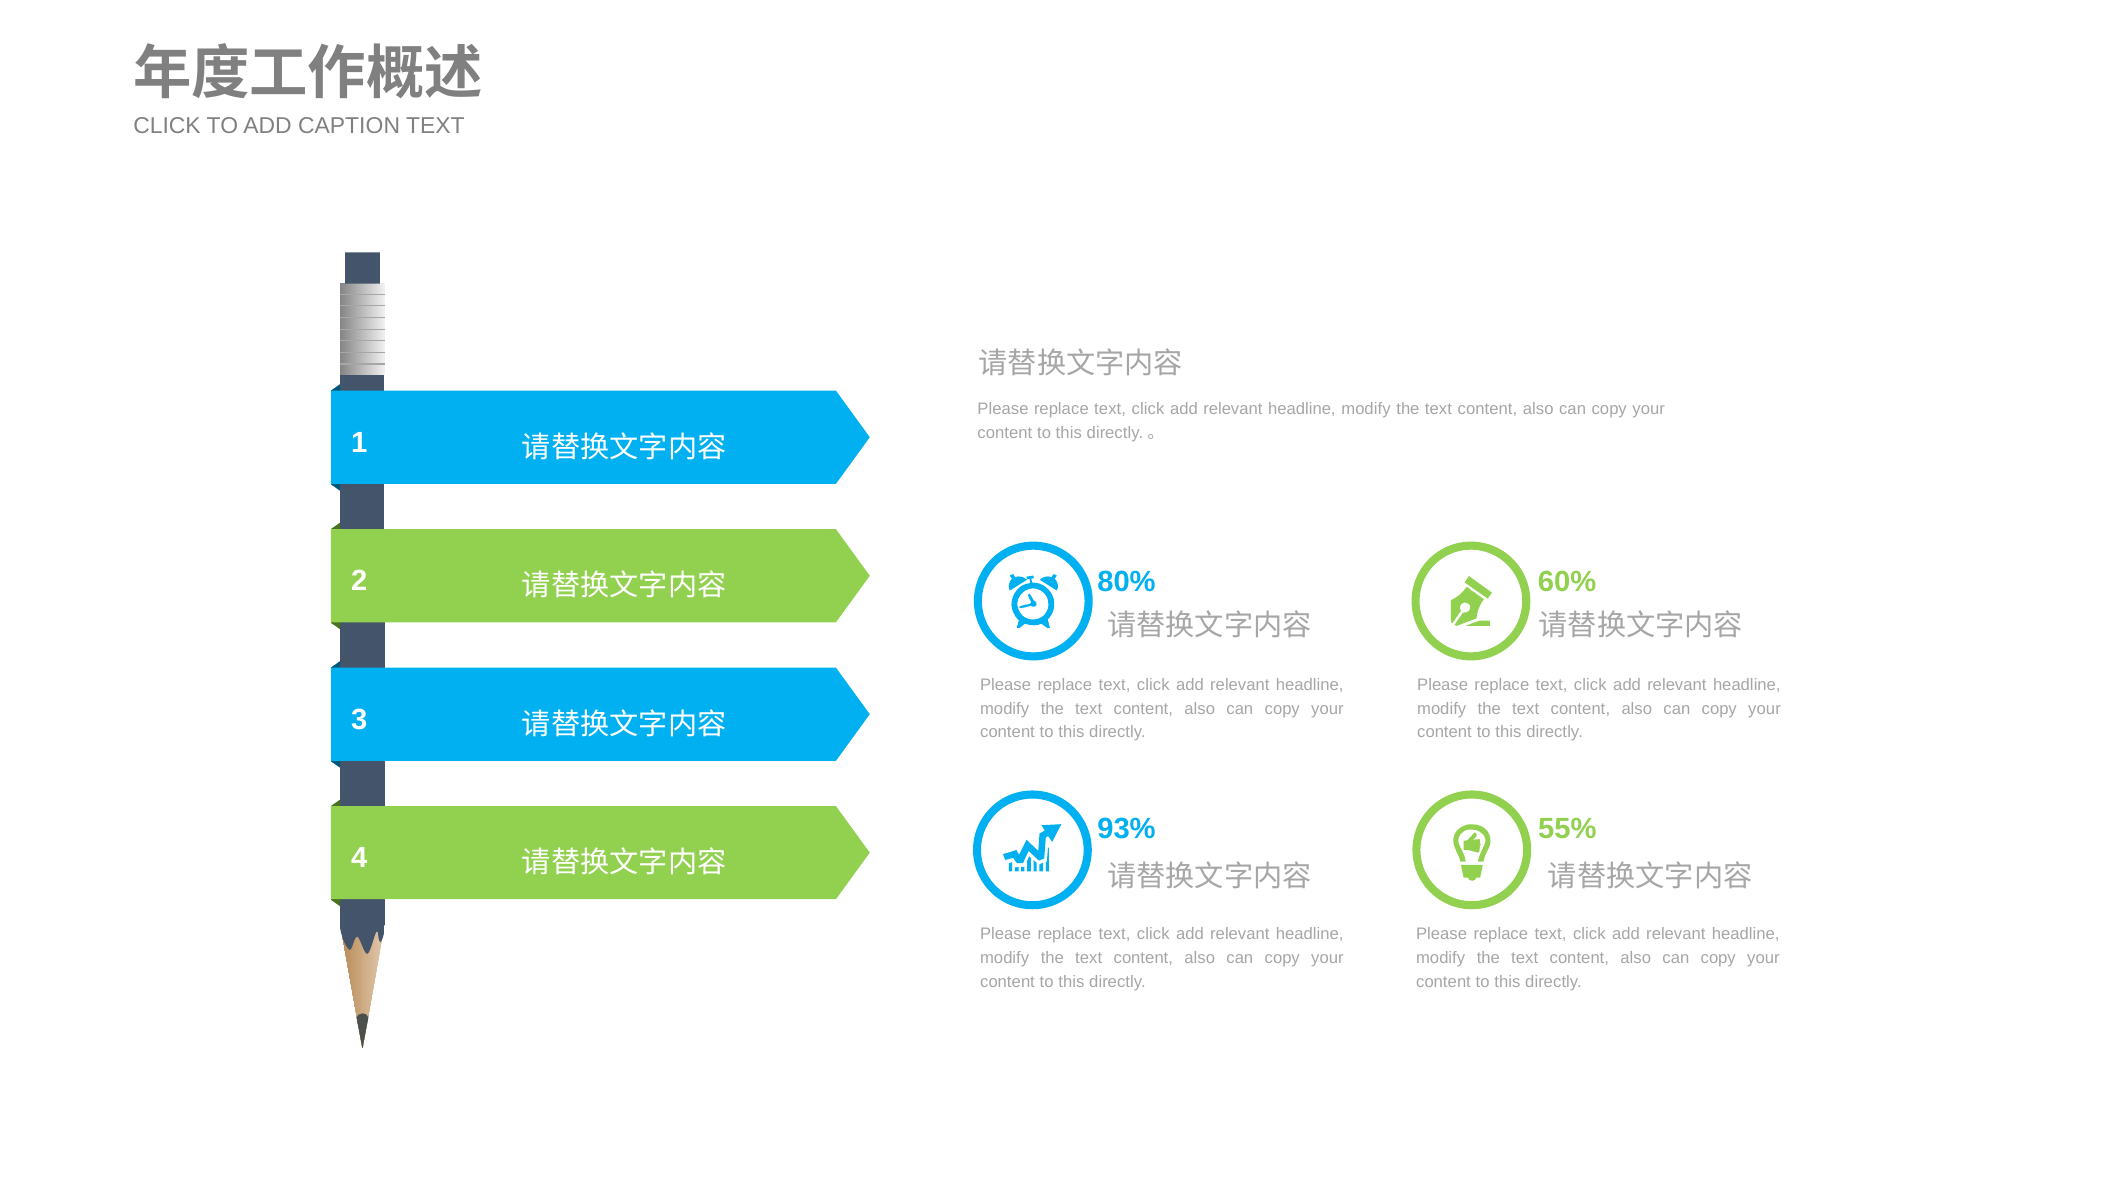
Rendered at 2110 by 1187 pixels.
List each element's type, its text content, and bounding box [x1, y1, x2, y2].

text_box Please replace text, click add relevant headline, modify the text content, also can copy your content to this directly. [965, 912, 1359, 999]
text_box [1453, 824, 1491, 862]
text_box [1033, 860, 1037, 872]
text_box [971, 789, 1092, 911]
text_box 请替换文字内容 [1533, 842, 1768, 900]
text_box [330, 252, 870, 1049]
text_box 请替换文字内容 [1092, 592, 1328, 649]
text_box CLICK TO ADD CAPTION TEXT [133, 110, 513, 138]
text_box [1411, 789, 1533, 911]
text_box Please replace text, click add relevant headline, modify the text content, also can copy your content to this directly. [1401, 912, 1795, 999]
text_box 55% [1523, 795, 1612, 853]
text_box 请替换文字内容 [1092, 842, 1328, 900]
text_box [1045, 847, 1049, 872]
text_box [1450, 576, 1492, 626]
text_box 年度工作概述 [133, 35, 513, 106]
text_box Please replace text, click add relevant headline, modify the text content, also can copy your content to this directly. [965, 662, 1359, 749]
text_box 60% [1523, 547, 1612, 605]
text_box 80% [1082, 547, 1171, 605]
text_box [1027, 856, 1031, 872]
text_box [1003, 824, 1062, 864]
text_box [1008, 573, 1055, 628]
text_box Please replace text, click add relevant headline, modify the text content, also can copy your content to this directly.。 [962, 386, 1681, 449]
text_box 请替换文字内容 [1523, 592, 1759, 649]
text_box [1460, 864, 1483, 881]
text_box [1039, 862, 1044, 872]
text_box 93% [1082, 795, 1171, 853]
text_box [1008, 862, 1013, 872]
text_box [1410, 540, 1523, 662]
text_box [1039, 573, 1058, 591]
text_box [972, 540, 1092, 662]
text_box 请替换文字内容 [963, 330, 1199, 386]
text_box Please replace text, click add relevant headline, modify the text content, also can copy your content to this directly. [1402, 662, 1796, 749]
